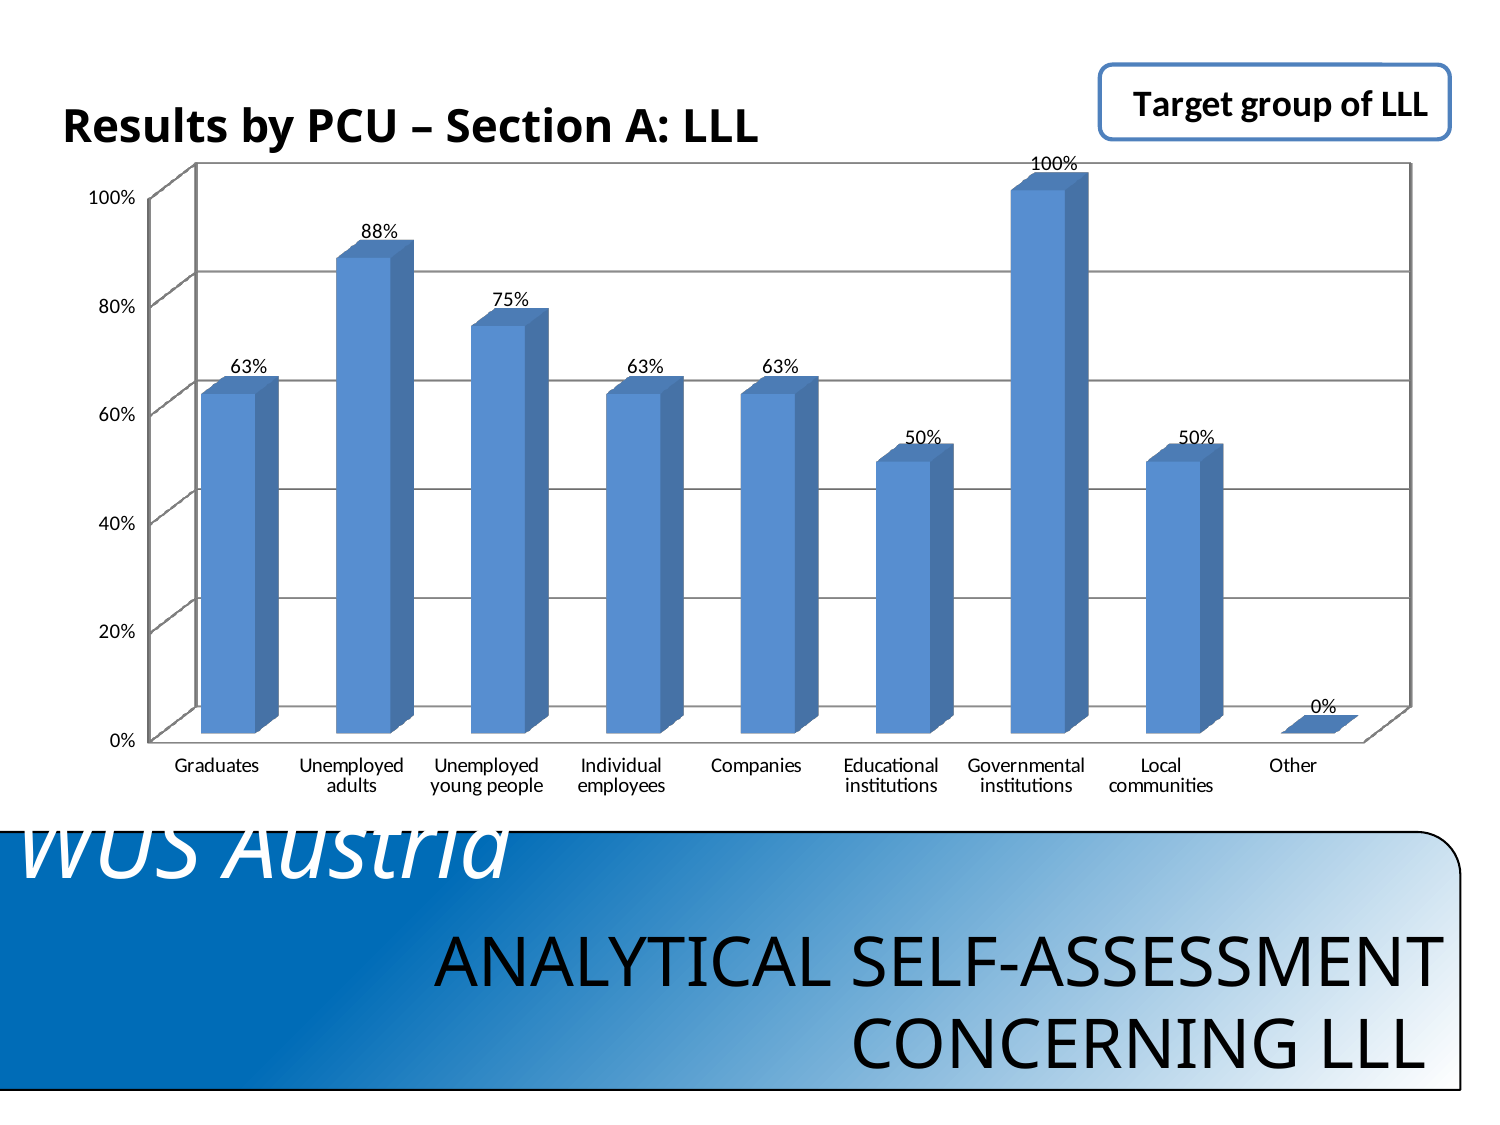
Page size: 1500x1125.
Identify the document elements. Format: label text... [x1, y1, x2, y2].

list Results by PCU – Section A: LLL [46, 34, 1466, 813]
title ANALYTICAL SELF-ASSESSMENT CONCERNING LLL [338, 960, 1462, 1092]
chart [43, 62, 1457, 813]
